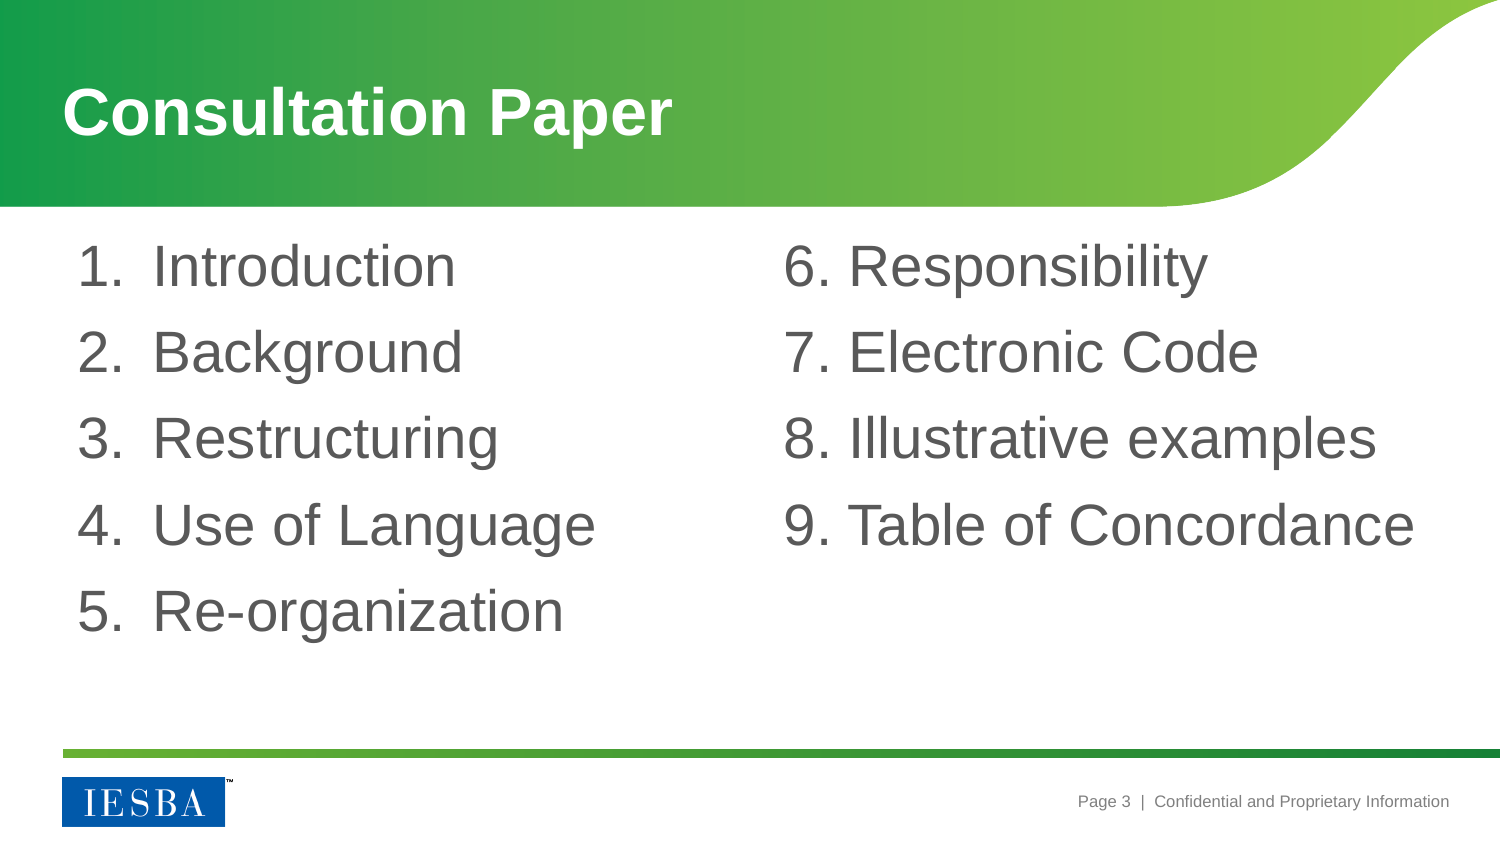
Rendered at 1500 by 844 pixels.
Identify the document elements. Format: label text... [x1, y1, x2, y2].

picture [62, 777, 233, 827]
picture [0, 0, 1500, 207]
list 6. Responsibility 7. Electronic Code 8. Illustrative examples 9. Table of Concordance [768, 220, 1450, 724]
title Consultation Paper [62, 75, 1300, 142]
list Introduction Background Restructuring Use of Language Re-organization [62, 220, 744, 724]
